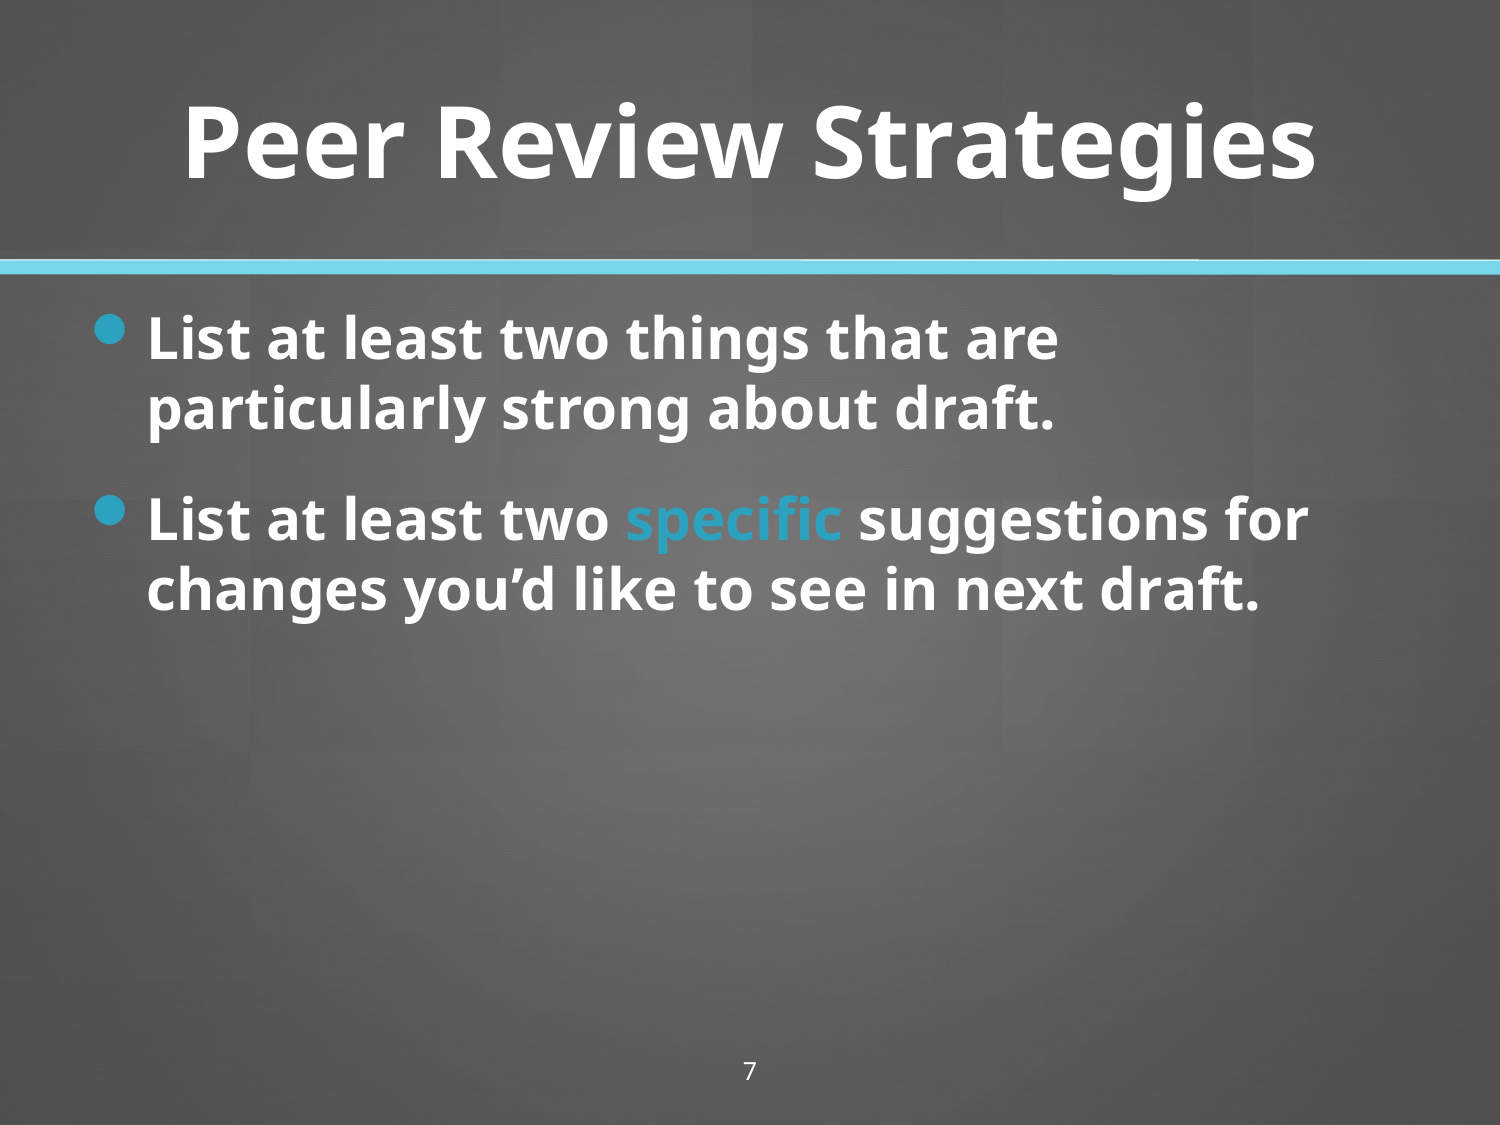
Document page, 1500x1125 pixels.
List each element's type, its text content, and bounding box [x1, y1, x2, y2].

list List at least two things that are particularly strong about draft. List at least two specific suggestions for changes you’d like to see in next draft. [75, 293, 1425, 1104]
title Peer Review Strategies [75, 45, 1425, 233]
slide_number 7 [699, 1042, 800, 1103]
